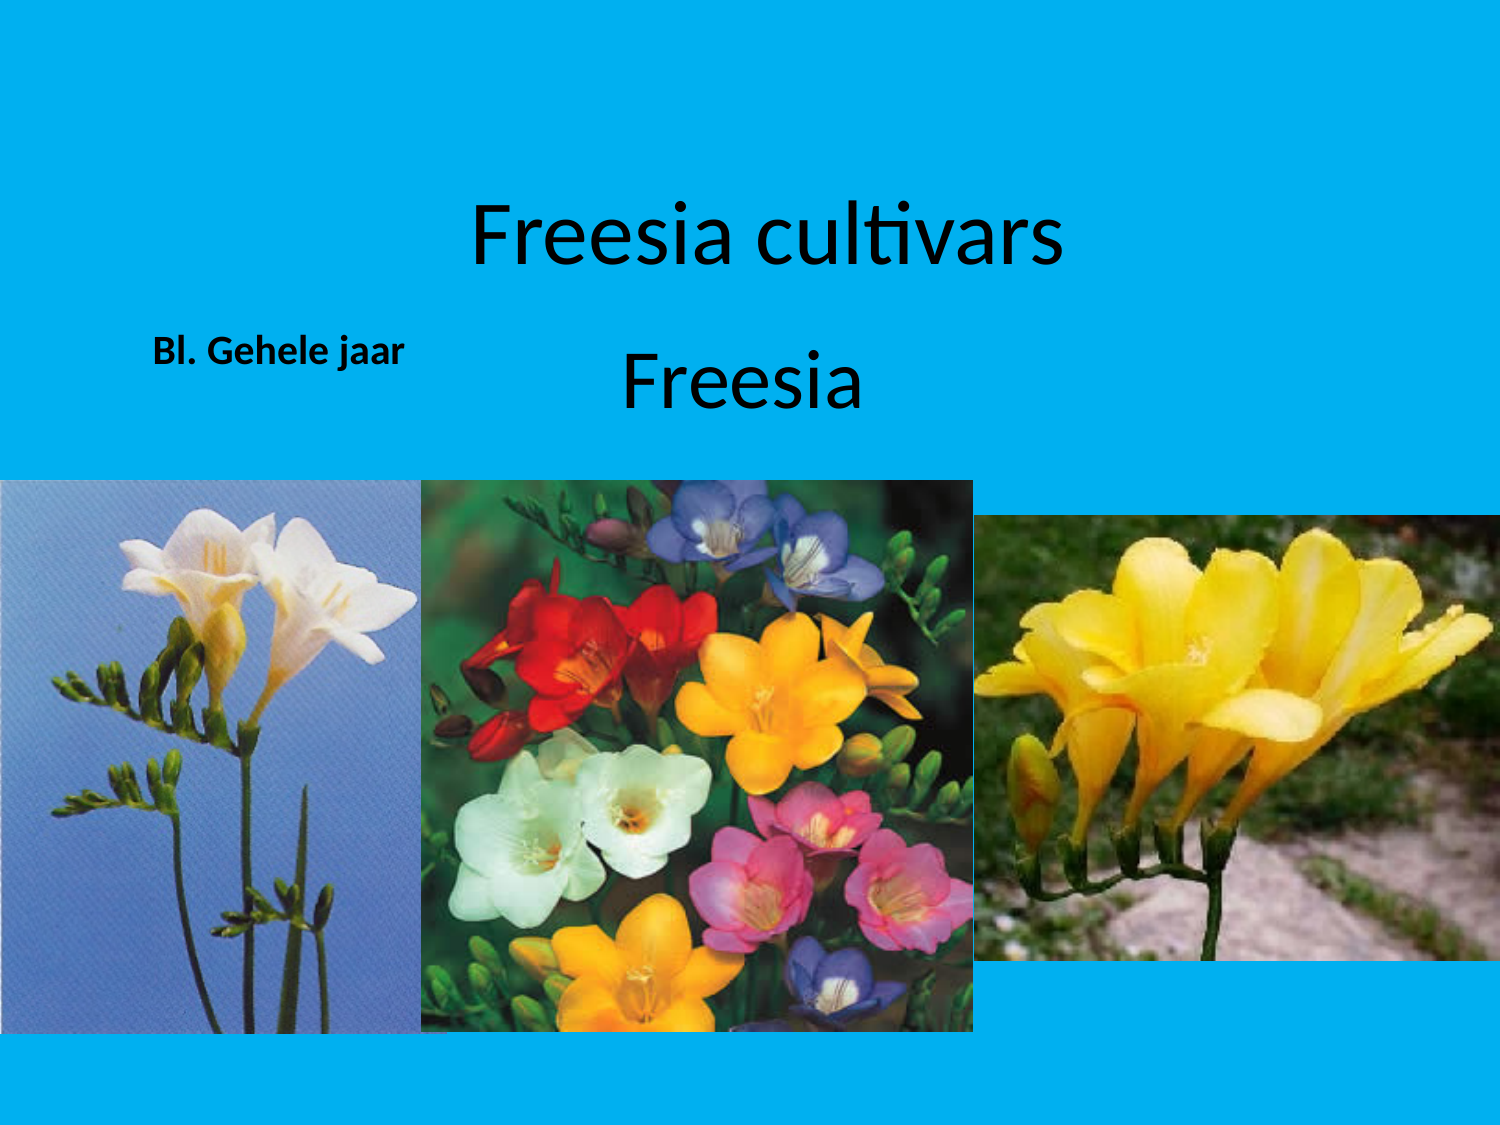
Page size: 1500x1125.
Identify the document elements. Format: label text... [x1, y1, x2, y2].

title Freesia [105, 316, 1381, 434]
text_box Bl. Gehele jaar [137, 315, 421, 381]
text_box Freesia cultivars [130, 107, 1406, 349]
picture [0, 481, 972, 1033]
picture [975, 516, 1500, 960]
